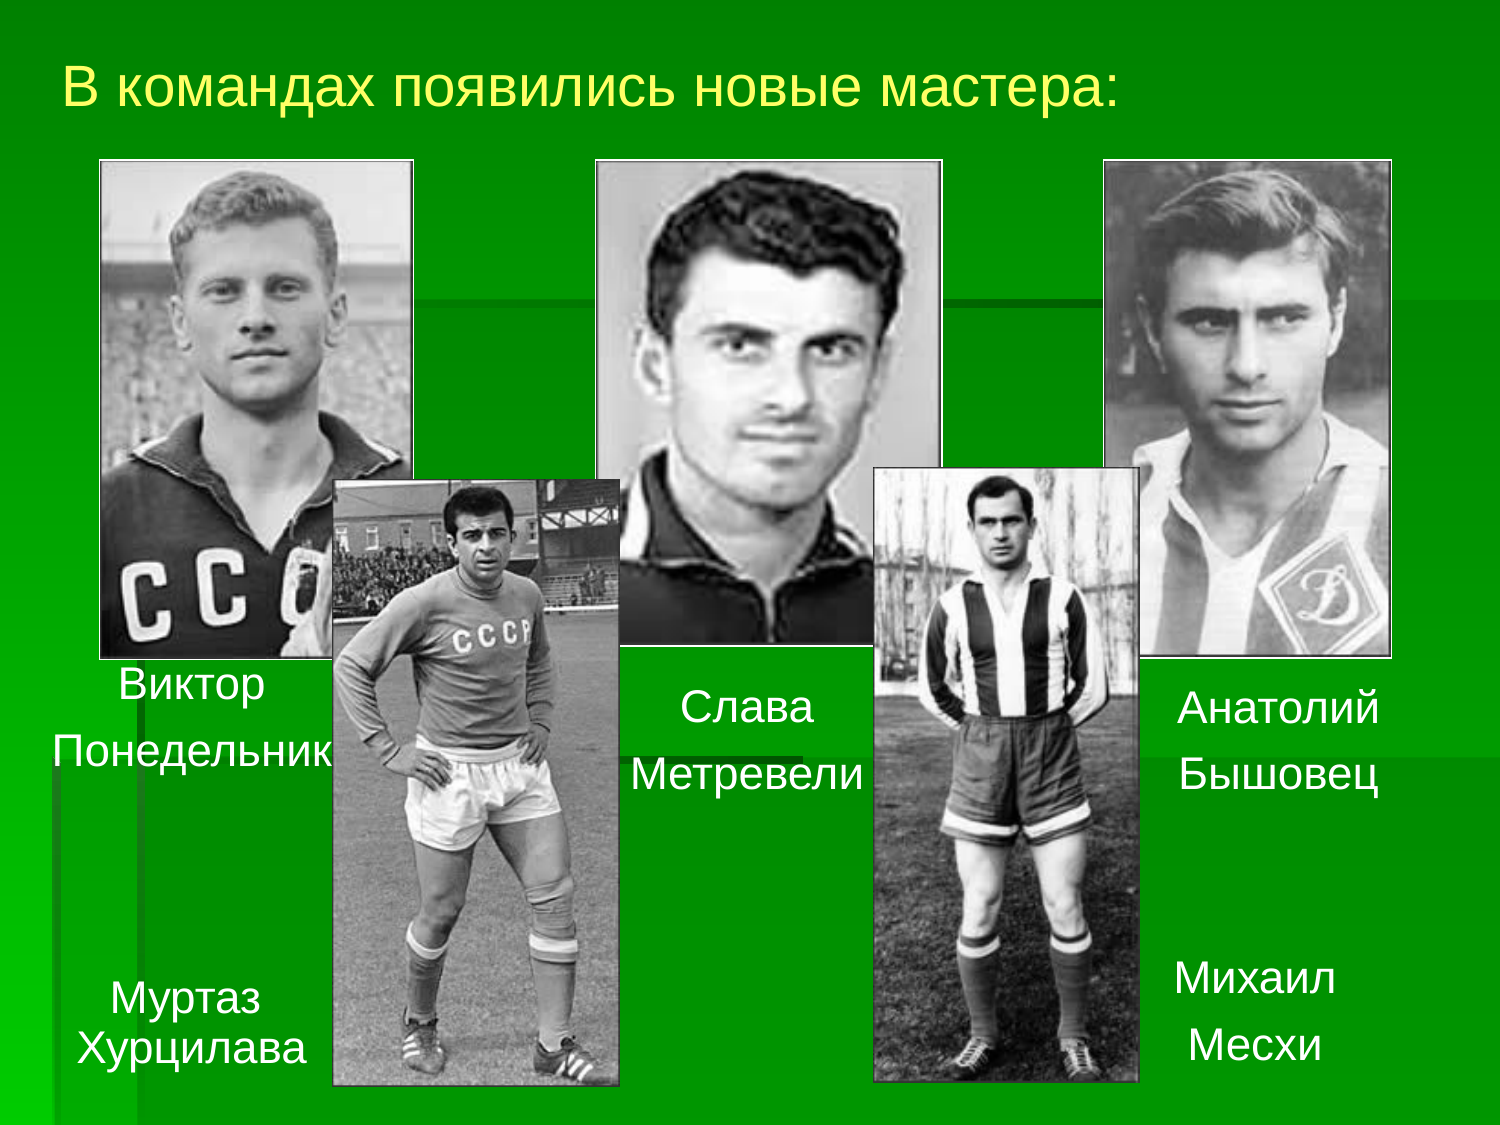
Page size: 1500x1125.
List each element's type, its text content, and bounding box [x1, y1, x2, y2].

text_box Михаил Месхи [1151, 951, 1365, 1077]
picture [99, 160, 1391, 1087]
text_box Анатолий Бышовец [1145, 680, 1424, 807]
text_box В командах появились новые мастера: [53, 54, 1459, 126]
text_box Слава Метревели [626, 680, 868, 806]
text_box Виктор Понедельник [29, 656, 327, 783]
text_box Муртаз Хурцилава [29, 970, 327, 1081]
